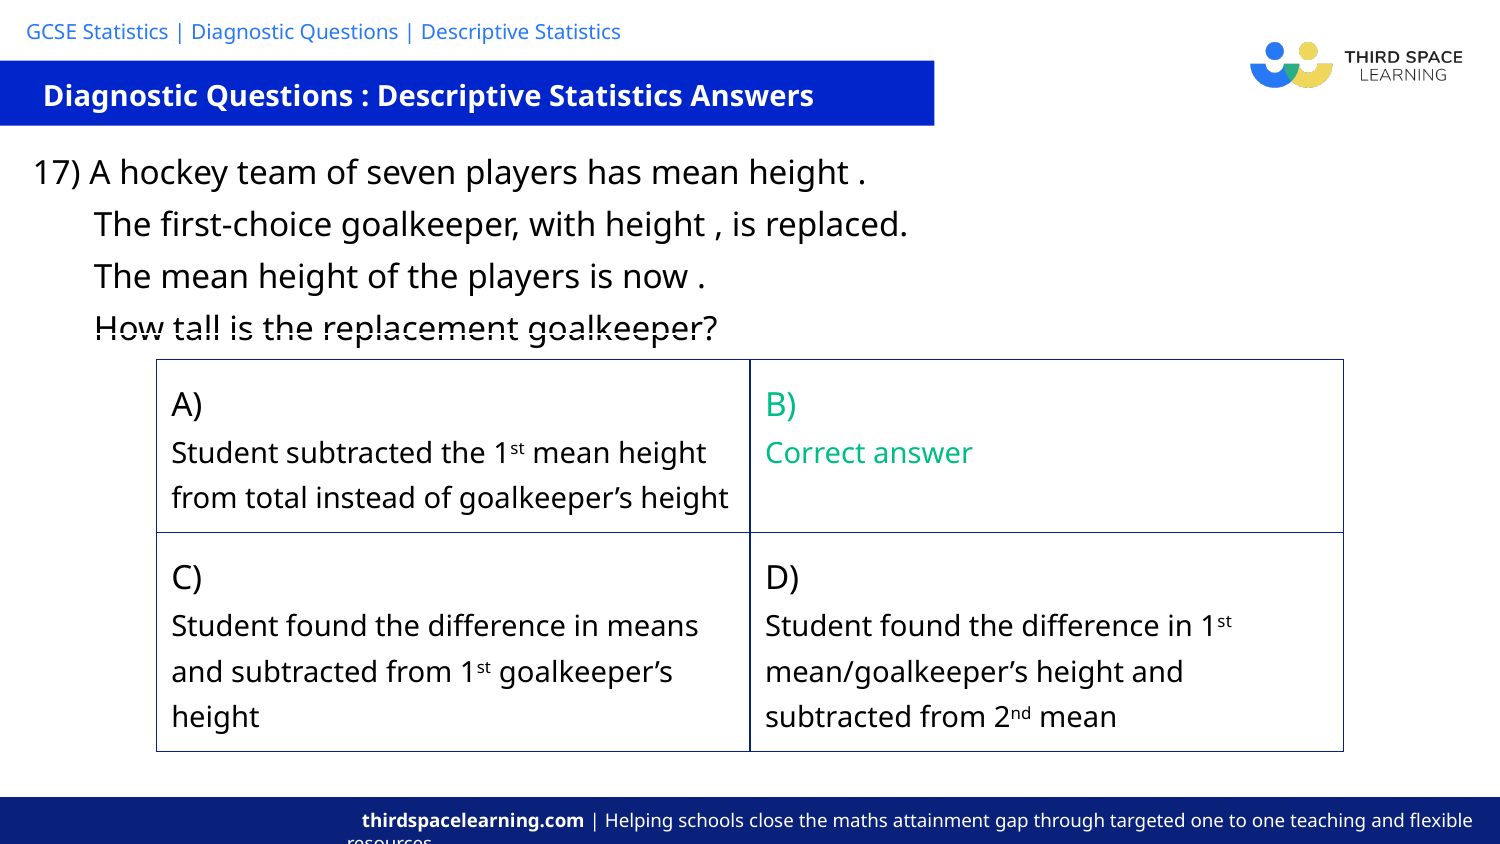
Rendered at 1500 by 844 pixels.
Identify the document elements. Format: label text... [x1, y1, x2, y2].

text_box Diagnostic Questions : Descriptive Statistics Answers [27, 61, 880, 127]
picture [1250, 33, 1465, 99]
